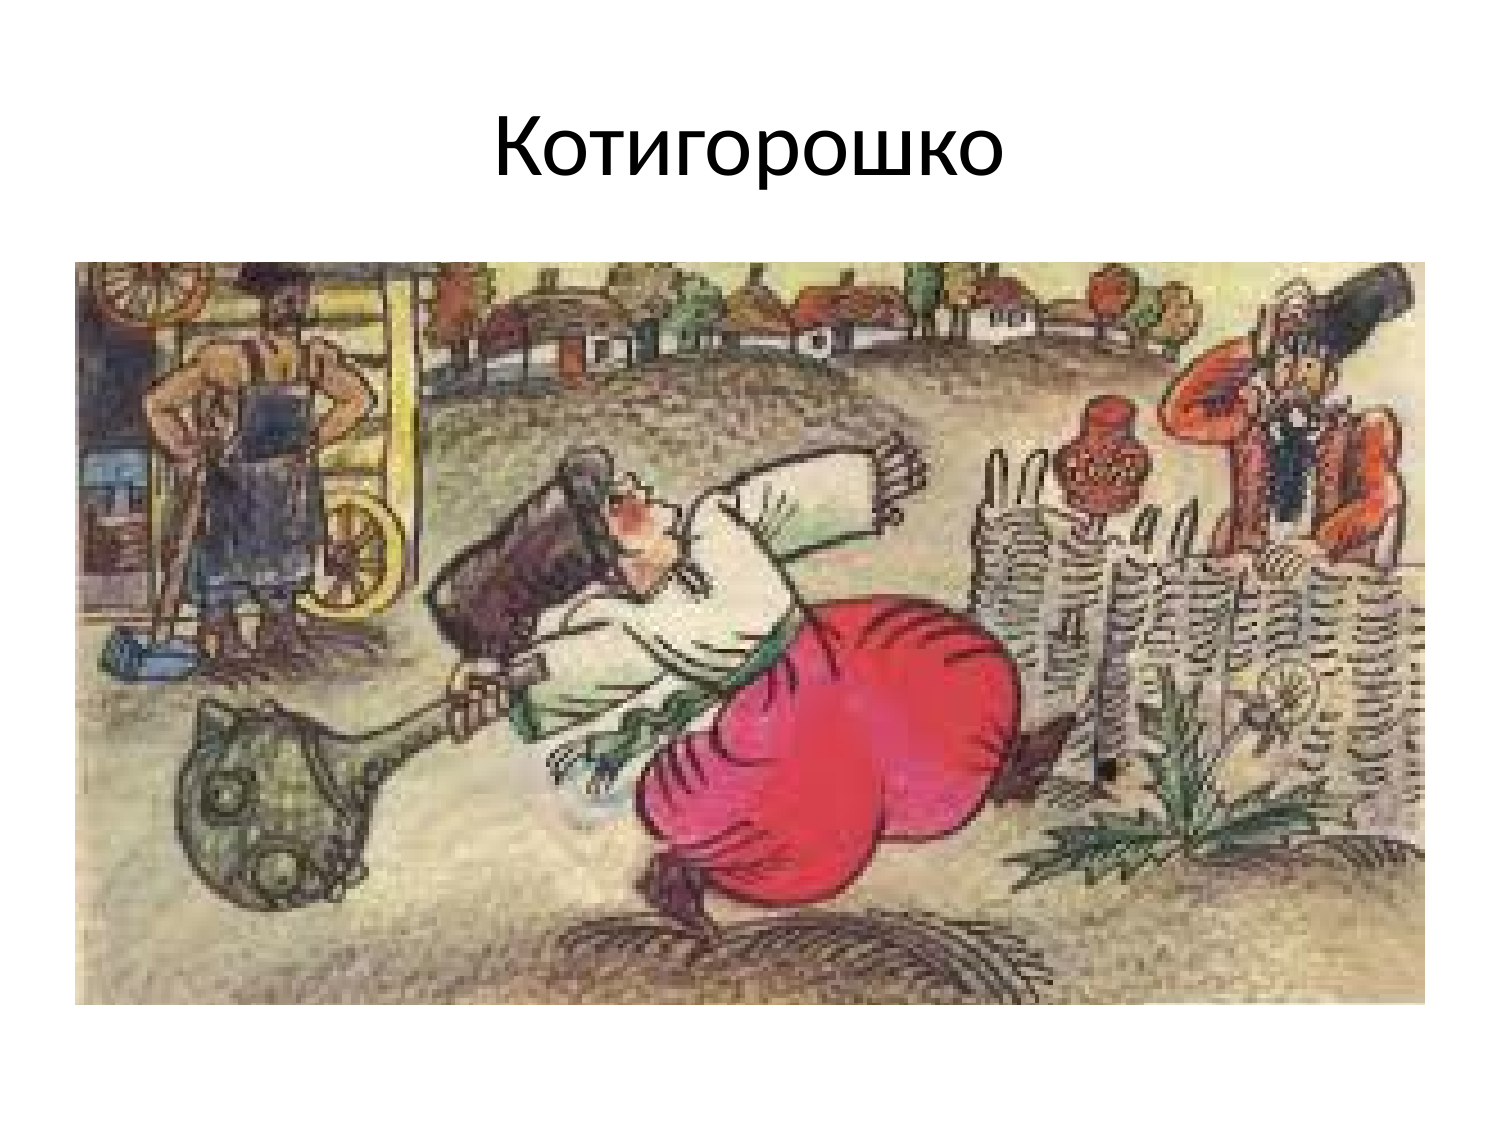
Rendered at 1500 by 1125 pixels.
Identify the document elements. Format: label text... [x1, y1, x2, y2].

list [74, 262, 1426, 1006]
title Котигорошко [75, 45, 1425, 233]
